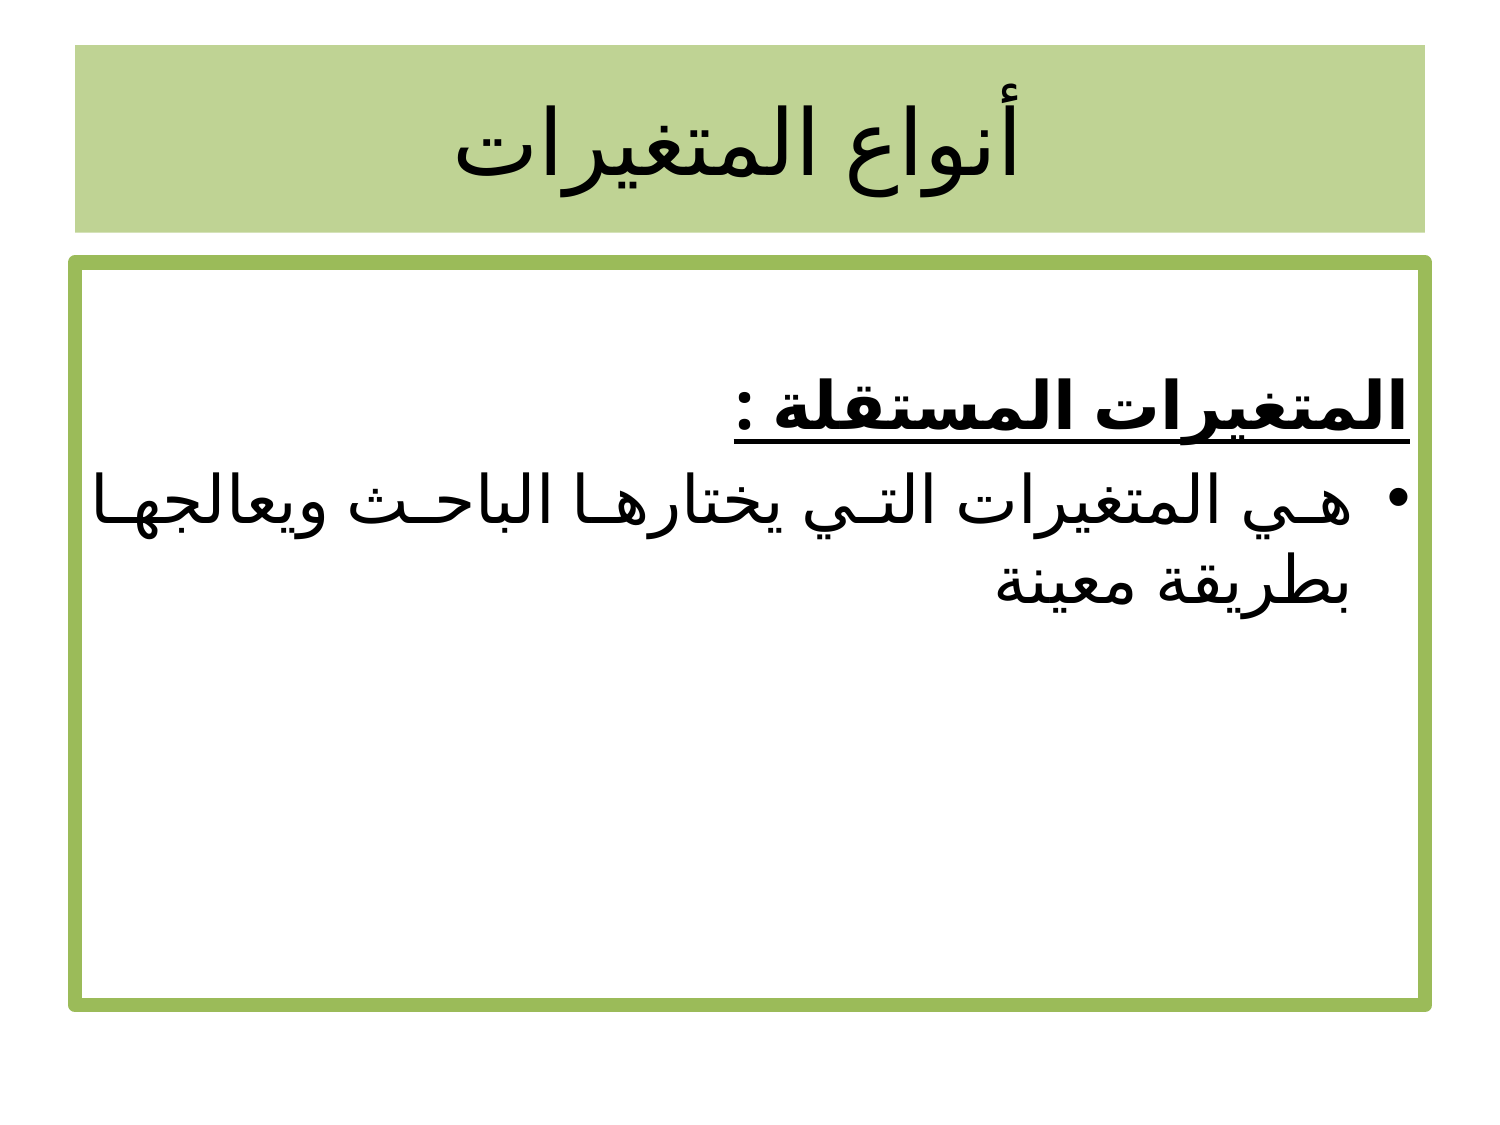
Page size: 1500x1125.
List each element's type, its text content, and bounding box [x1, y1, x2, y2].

title أنواع المتغيرات [75, 45, 1425, 233]
list المتغيرات المستقلة : هي المتغيرات التي يختارها الباحث ويعالجها بطريقة معينة [75, 262, 1425, 1005]
